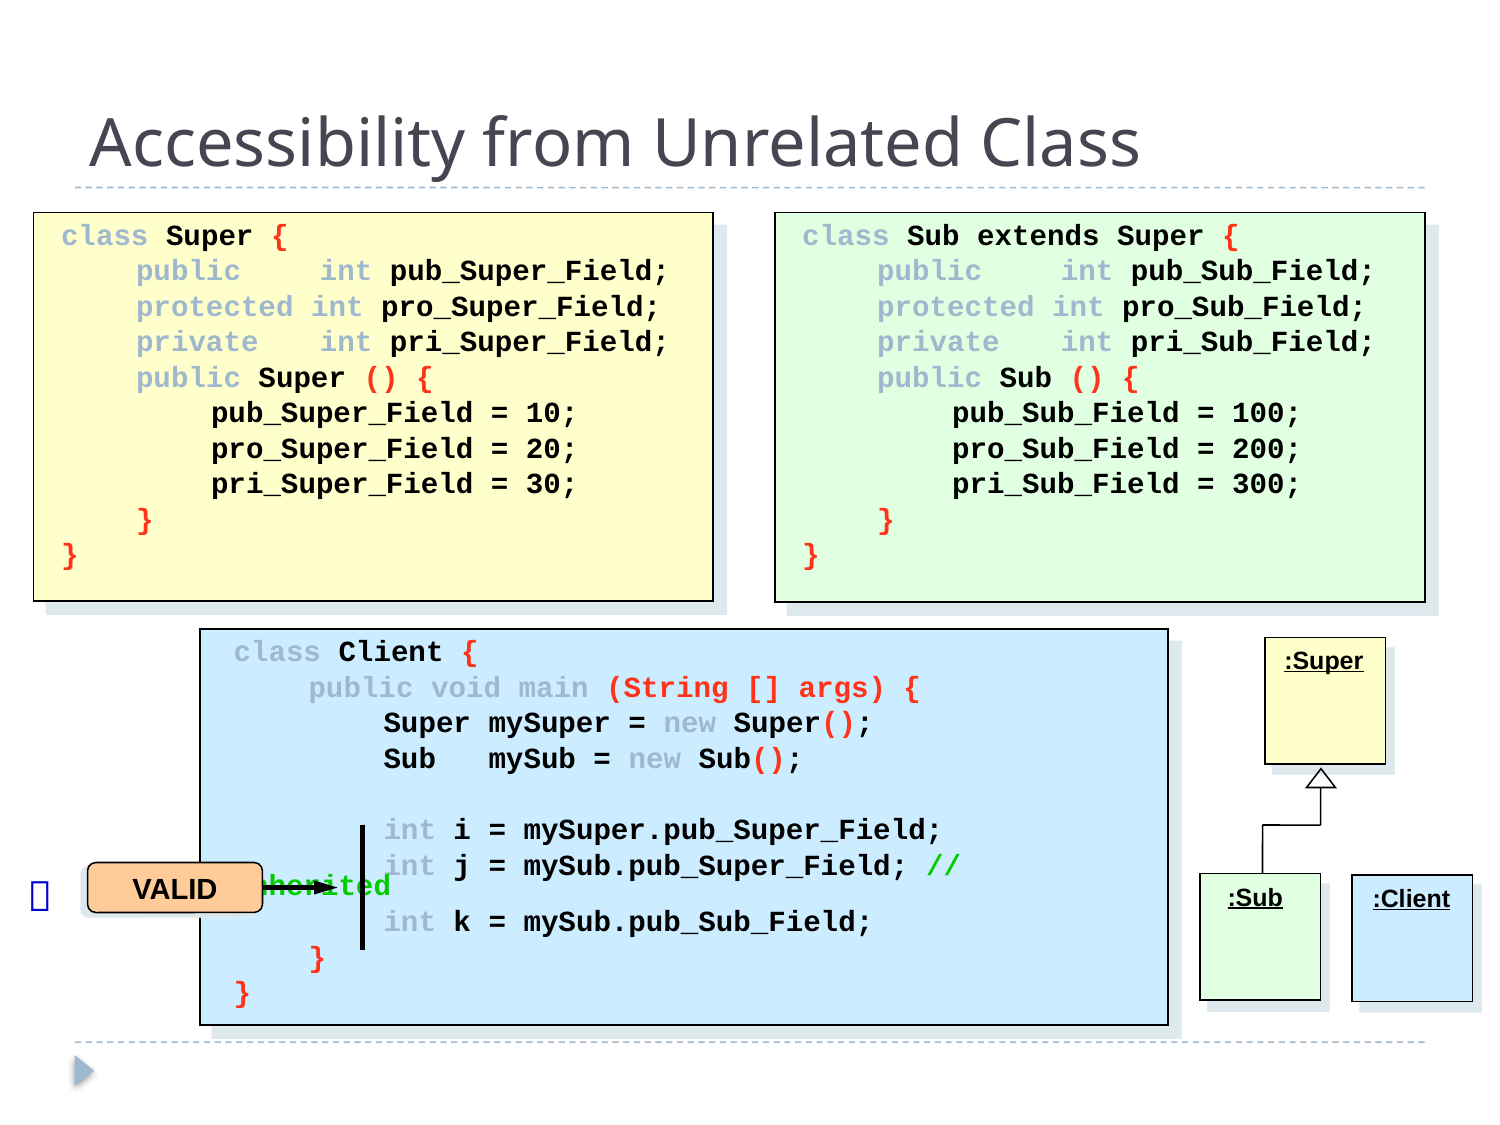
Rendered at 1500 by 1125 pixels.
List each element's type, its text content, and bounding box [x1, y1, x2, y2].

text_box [87, 862, 338, 913]
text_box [199, 628, 1169, 1028]
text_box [1199, 637, 1473, 1002]
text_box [774, 212, 1426, 608]
title Accessibility from Unrelated Class [75, 24, 1425, 188]
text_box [33, 212, 714, 608]
text_box  [12, 862, 81, 903]
